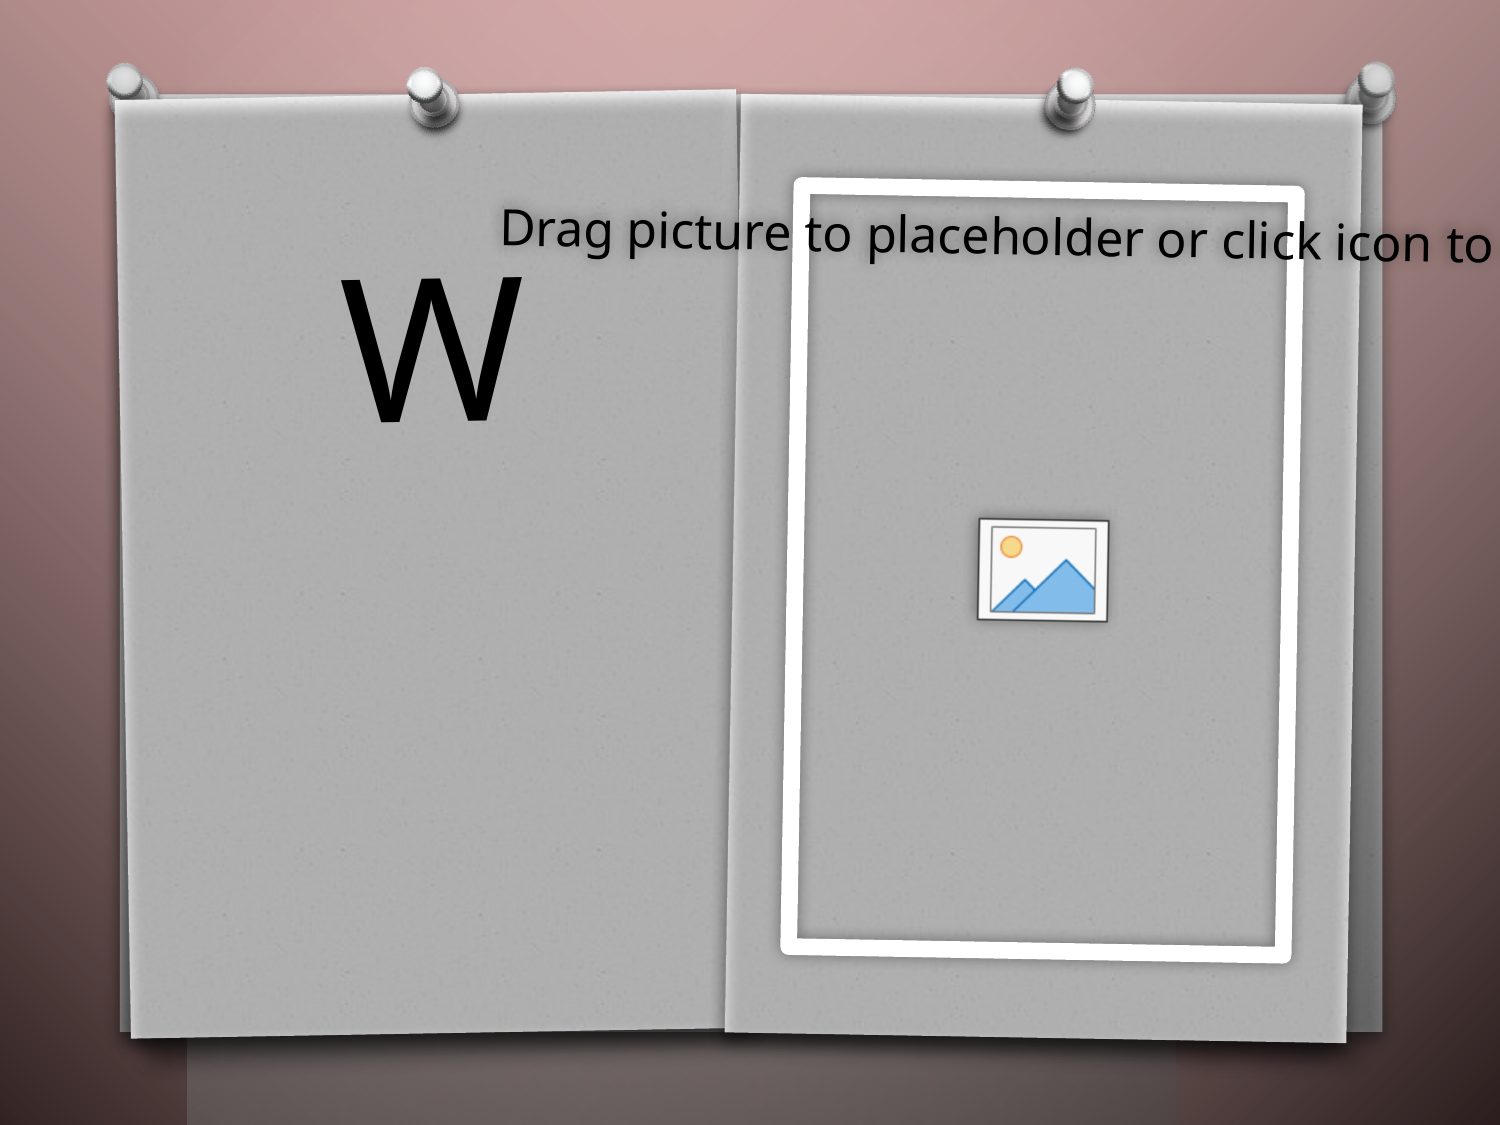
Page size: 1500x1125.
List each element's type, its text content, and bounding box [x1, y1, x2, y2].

picture [375, 33, 497, 157]
picture [803, 197, 1282, 943]
picture [1016, 41, 1138, 162]
title W [179, 222, 687, 475]
